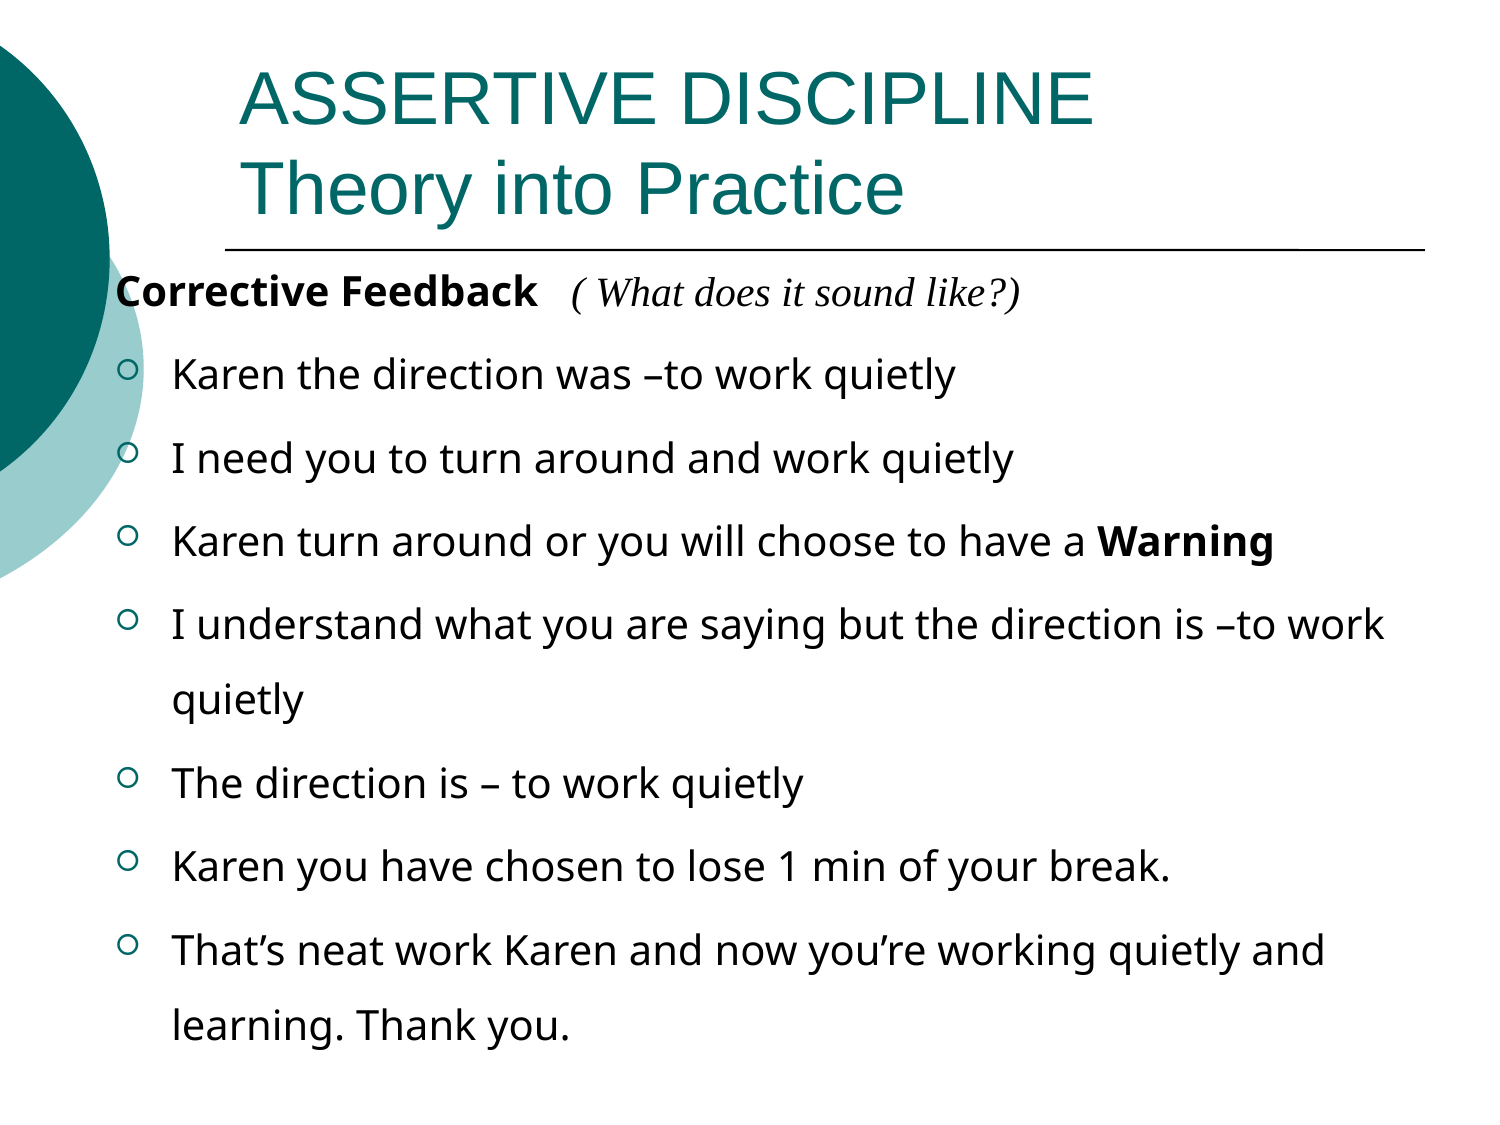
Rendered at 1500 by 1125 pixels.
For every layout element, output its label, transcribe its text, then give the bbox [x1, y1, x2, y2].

title ASSERTIVE DISCIPLINE Theory into Practice [224, 49, 1425, 238]
list Corrective Feedback ( What does it sound like?) Karen the direction was –to work quietly I need you to turn around and work quietly Karen turn around or you will choose to have a Warning I understand what you are saying but the direction is –to work quietly The direction is – to work quietly Karen you have chosen to lose 1 min of your break. That’s neat work Karen and now you’re working quietly and learning. Thank you. [99, 262, 1500, 1125]
